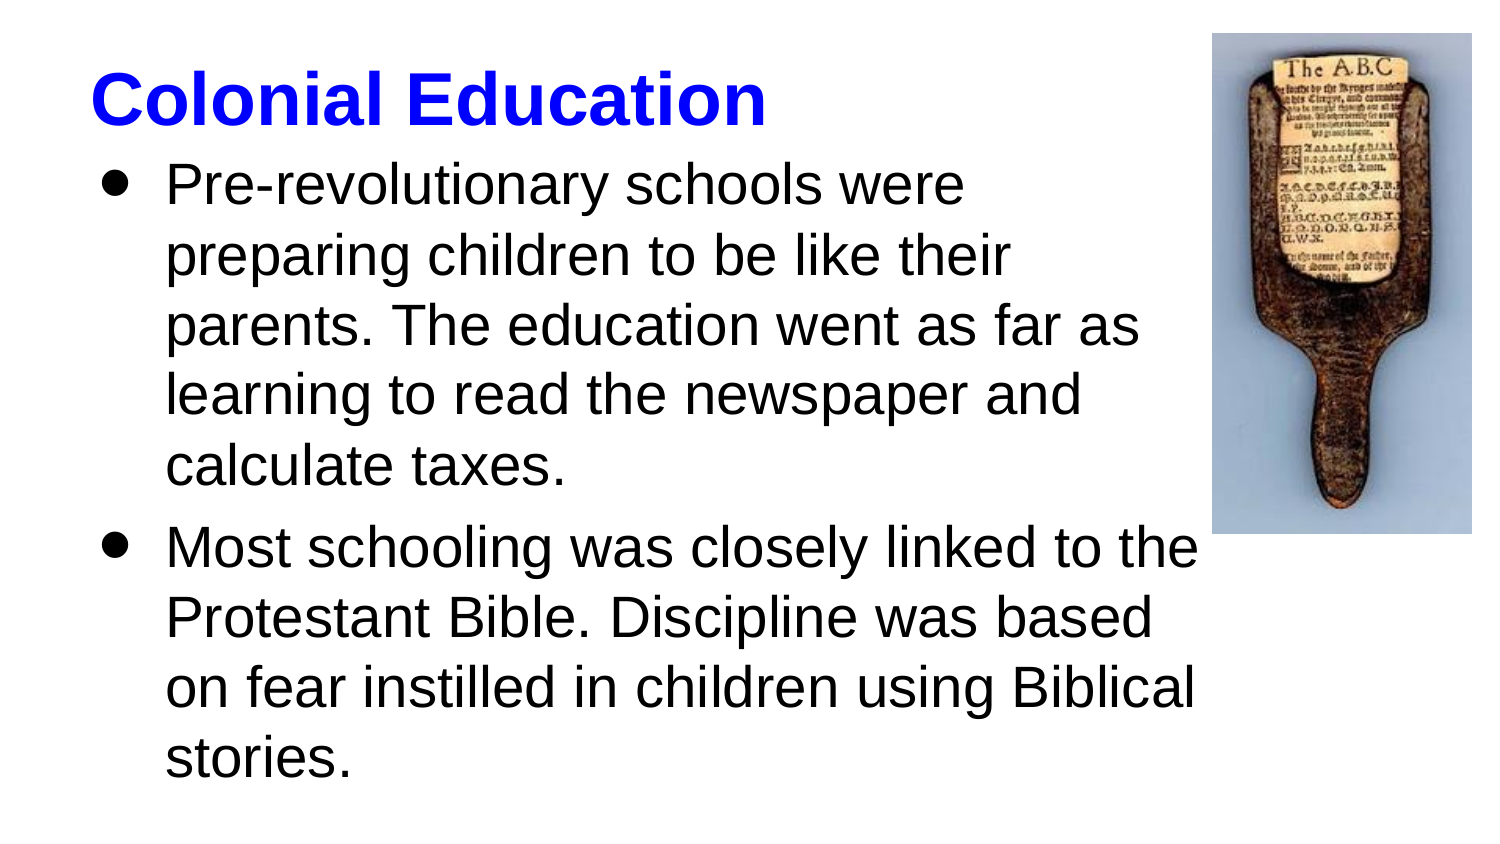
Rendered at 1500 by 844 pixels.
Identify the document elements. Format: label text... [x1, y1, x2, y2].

title Colonial Education [75, 14, 1425, 131]
list Pre-revolutionary schools were preparing children to be like their parents. The education went as far as learning to read the newspaper and calculate taxes. Most schooling was closely linked to the Protestant Bible. Discipline was based on fear instilled in children using Biblical stories. [75, 131, 1229, 775]
picture [1212, 33, 1473, 535]
